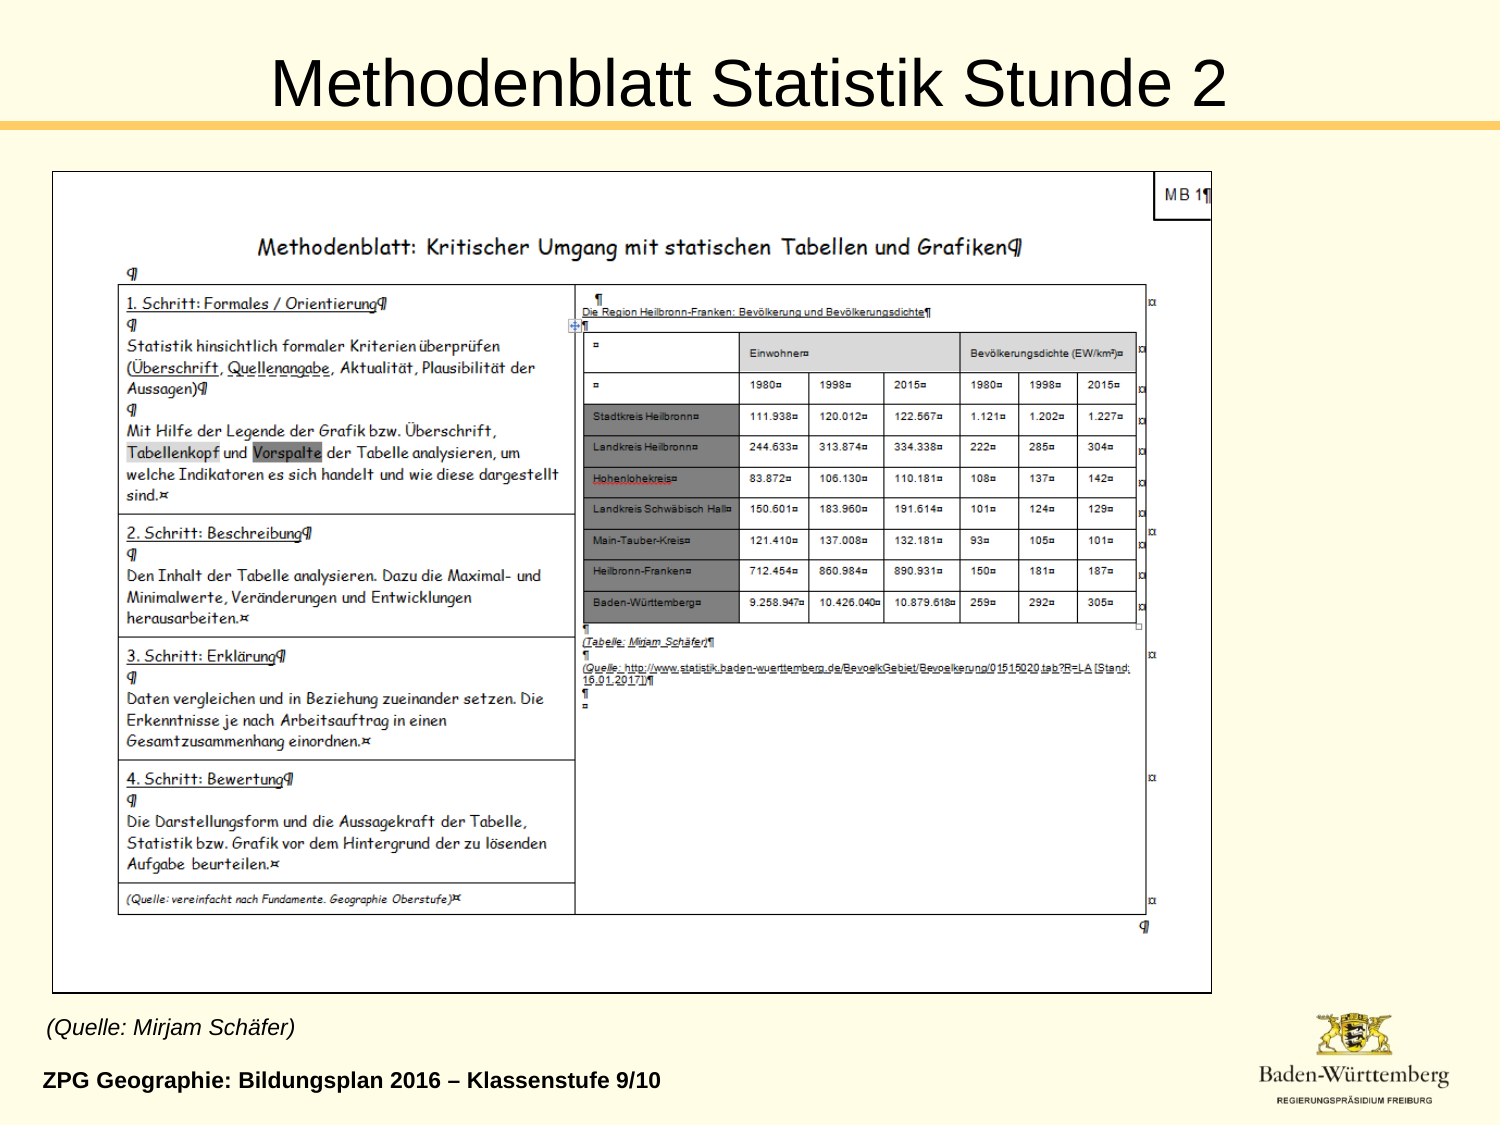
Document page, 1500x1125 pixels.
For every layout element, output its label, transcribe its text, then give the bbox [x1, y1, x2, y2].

text_box (Quelle: Mirjam Schäfer) [31, 1005, 410, 1048]
picture [1257, 1011, 1451, 1106]
title Methodenblatt Statistik Stunde 2 [0, 1, 1500, 120]
picture [52, 171, 1211, 993]
